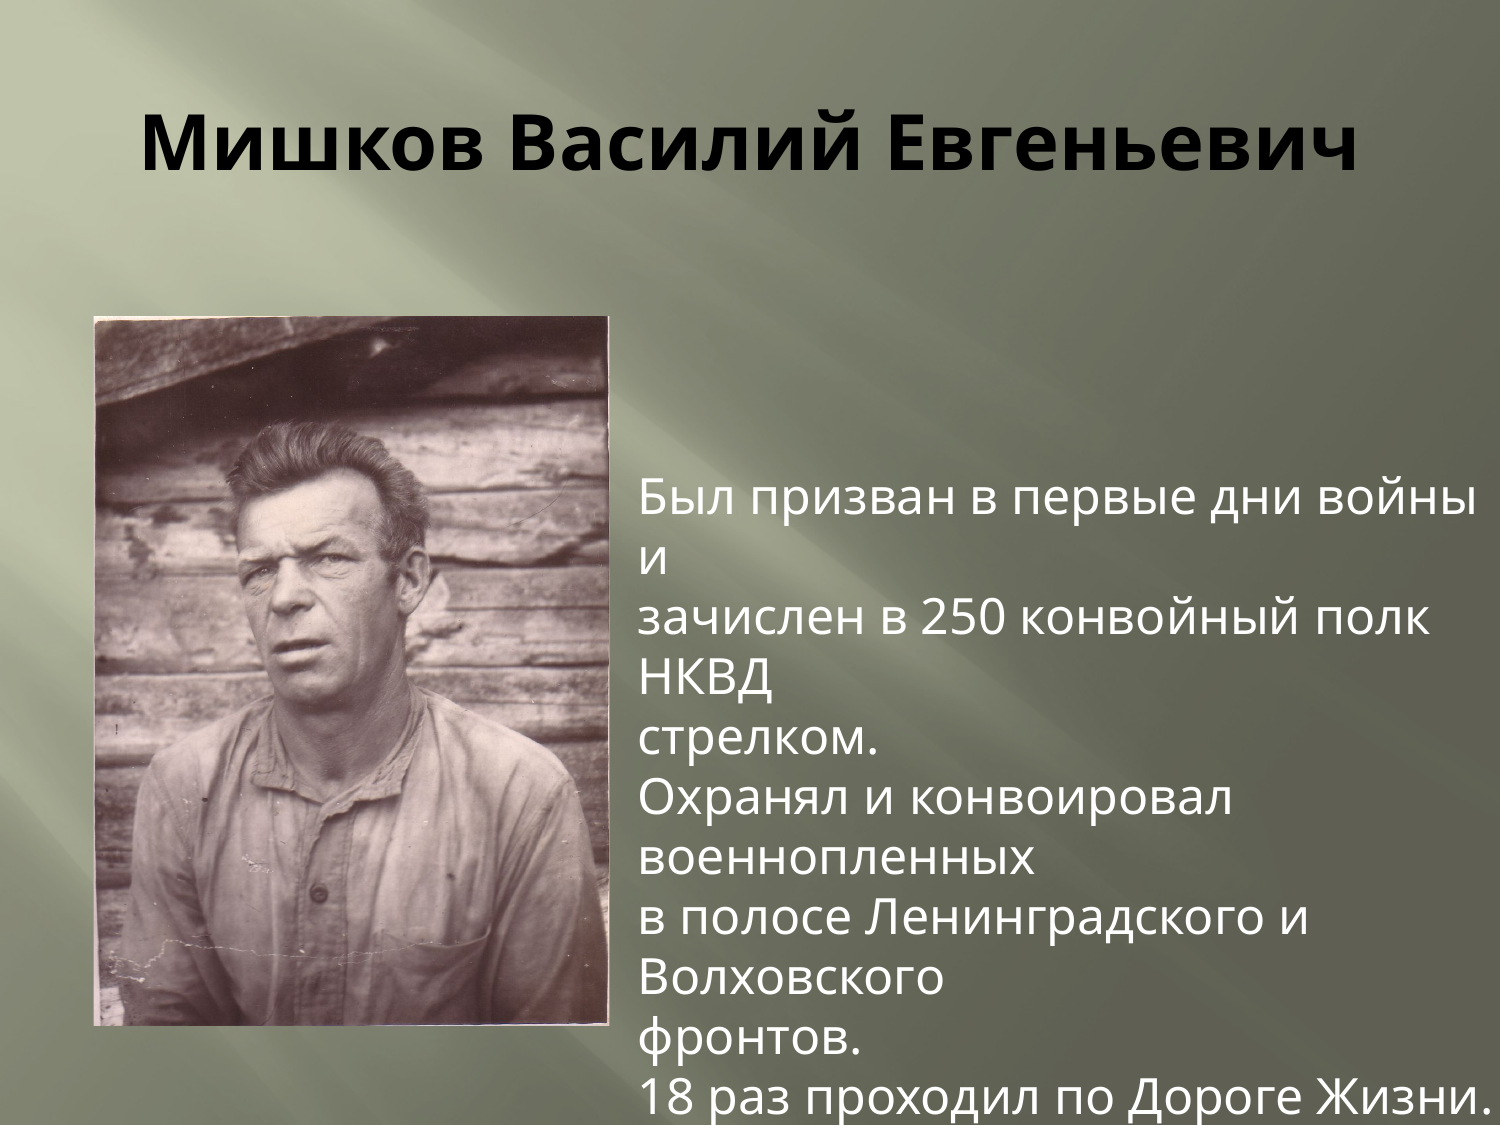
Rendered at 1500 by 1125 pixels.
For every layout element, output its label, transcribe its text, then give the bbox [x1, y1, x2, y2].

title Мишков Василий Евгеньевич [75, 45, 1425, 233]
text_box Был призван в первые дни войны и зачислен в 250 конвойный полк НКВД стрелком. Охранял и конвоировал военнопленных в полосе Ленинградского и Волховского фронтов. 18 раз проходил по Дороге Жизни. Уволен в запас в июне 1946 года. Награжден медалями за боевые заслуги. [623, 456, 1500, 1125]
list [93, 316, 610, 1026]
